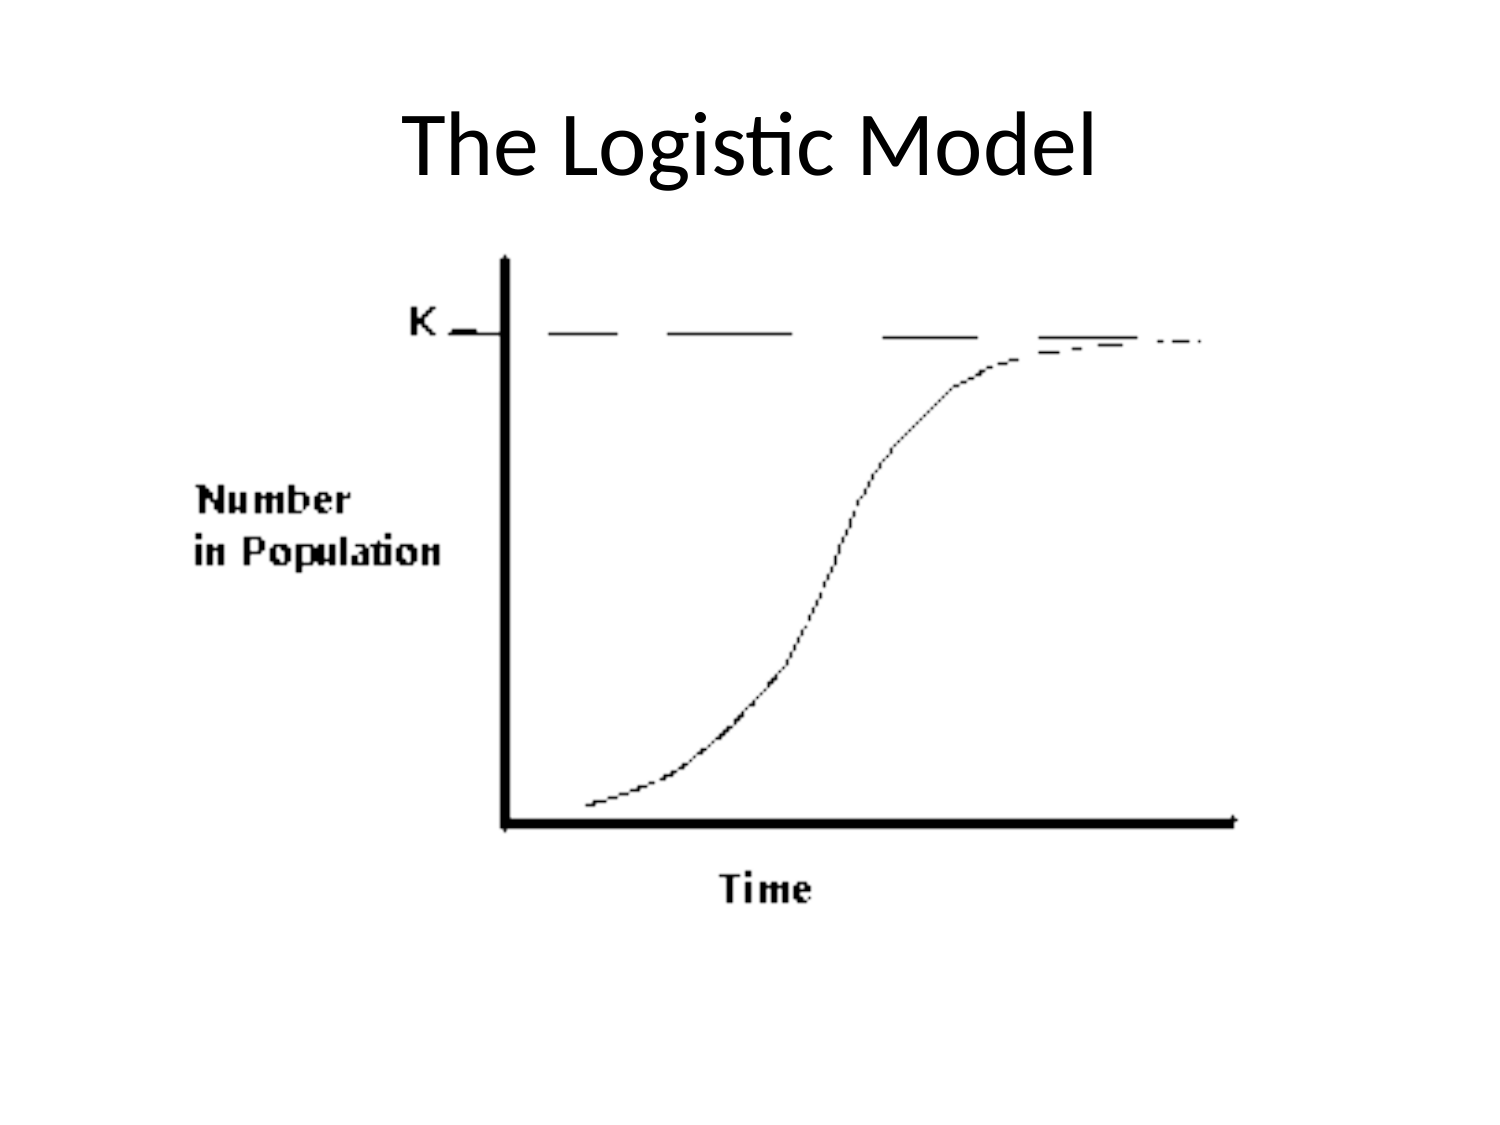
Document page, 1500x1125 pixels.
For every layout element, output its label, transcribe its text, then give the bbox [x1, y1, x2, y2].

title The Logistic Model [75, 45, 1425, 233]
picture [174, 237, 1288, 1032]
